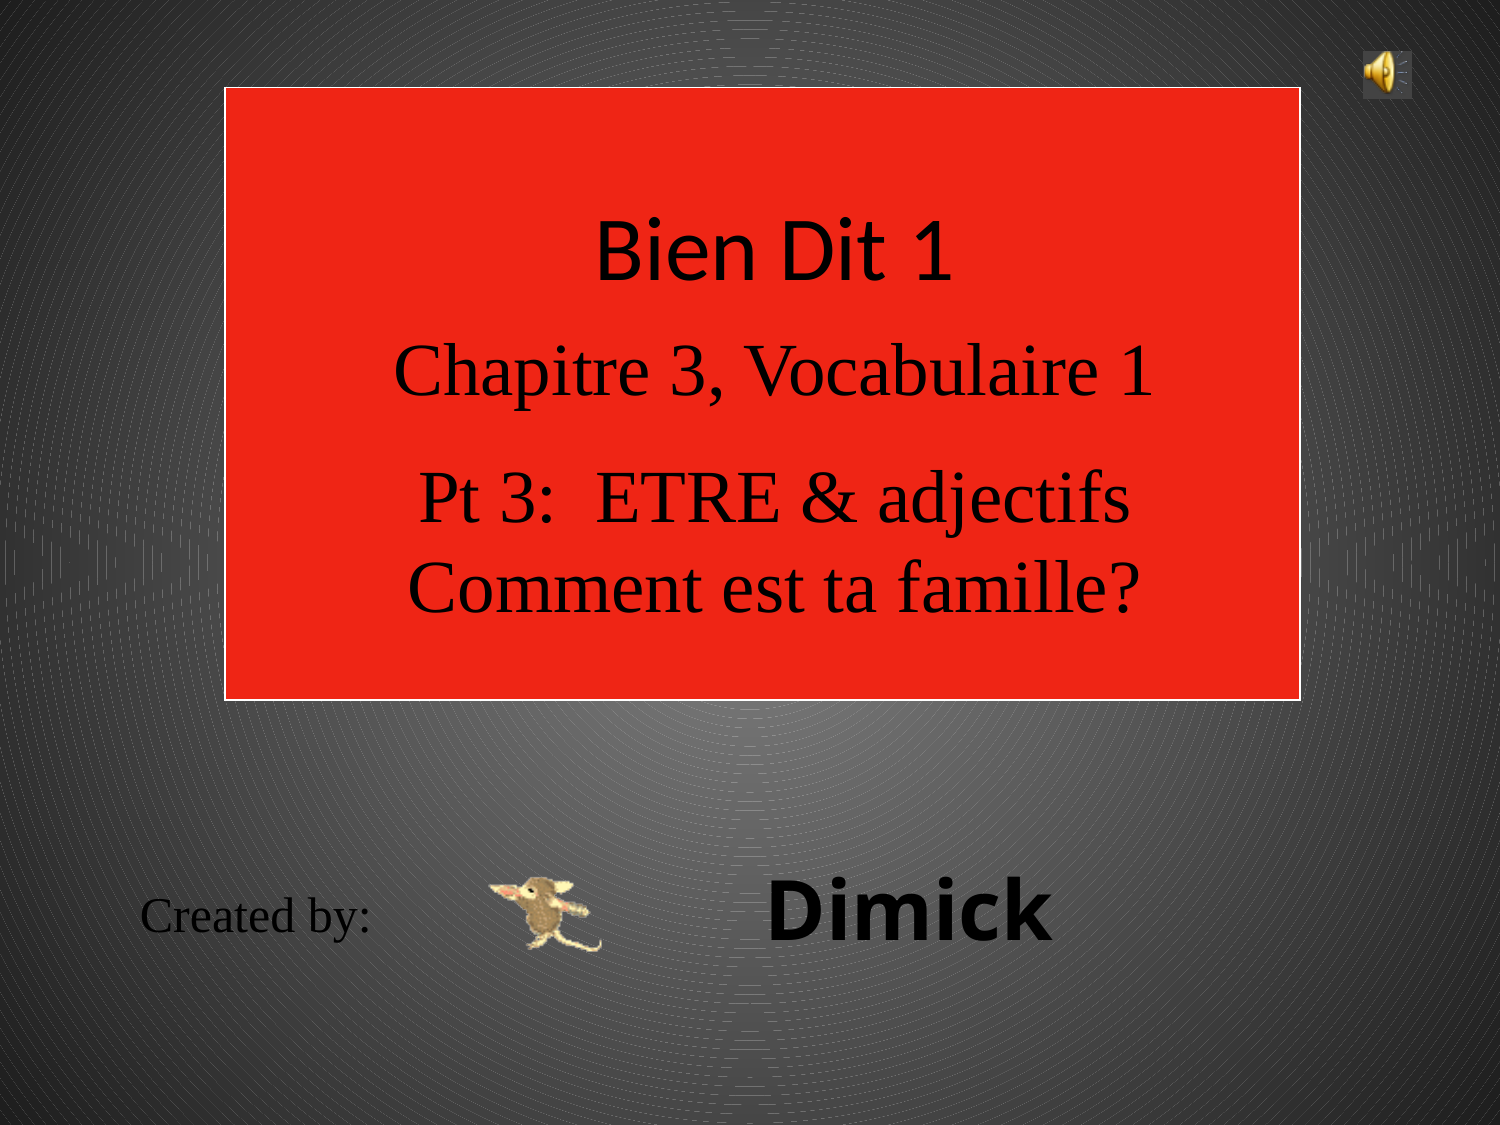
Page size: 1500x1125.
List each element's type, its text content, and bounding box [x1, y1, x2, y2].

text_box [225, 338, 1300, 700]
text_box Chapitre 3, Vocabulaire 1 Pt 3: ETRE & adjectifs Comment est ta famille? [337, 312, 1213, 635]
text_box Created by: [124, 874, 425, 950]
text_box [225, 87, 1300, 149]
picture [474, 874, 776, 969]
text_box Dimick [750, 849, 1075, 965]
picture [1362, 49, 1413, 101]
title Bien Dit 1 [137, 149, 1413, 338]
